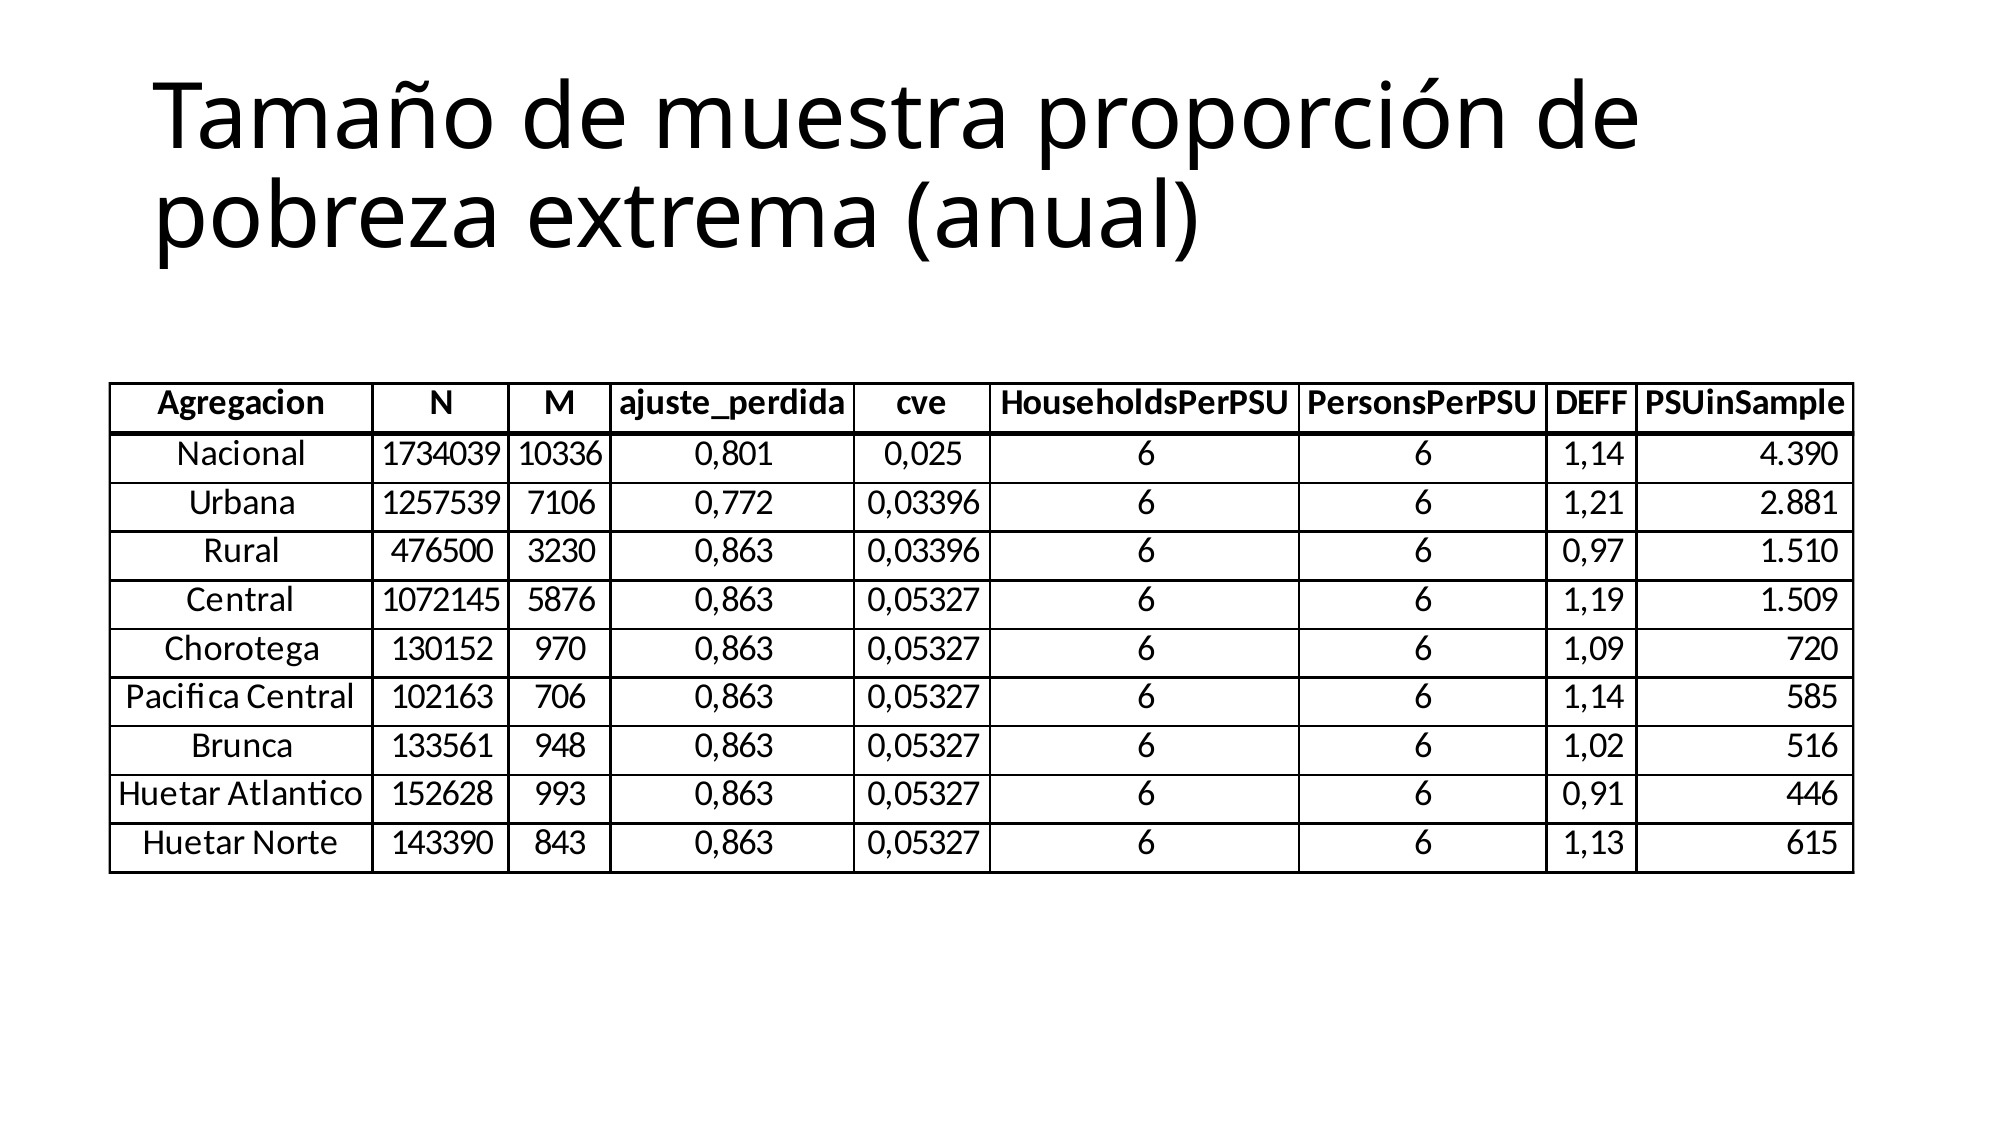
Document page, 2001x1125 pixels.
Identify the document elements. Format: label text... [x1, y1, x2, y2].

title Tamaño de muestra proporción de pobreza extrema (anual) [137, 59, 1929, 278]
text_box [108, 382, 1857, 876]
